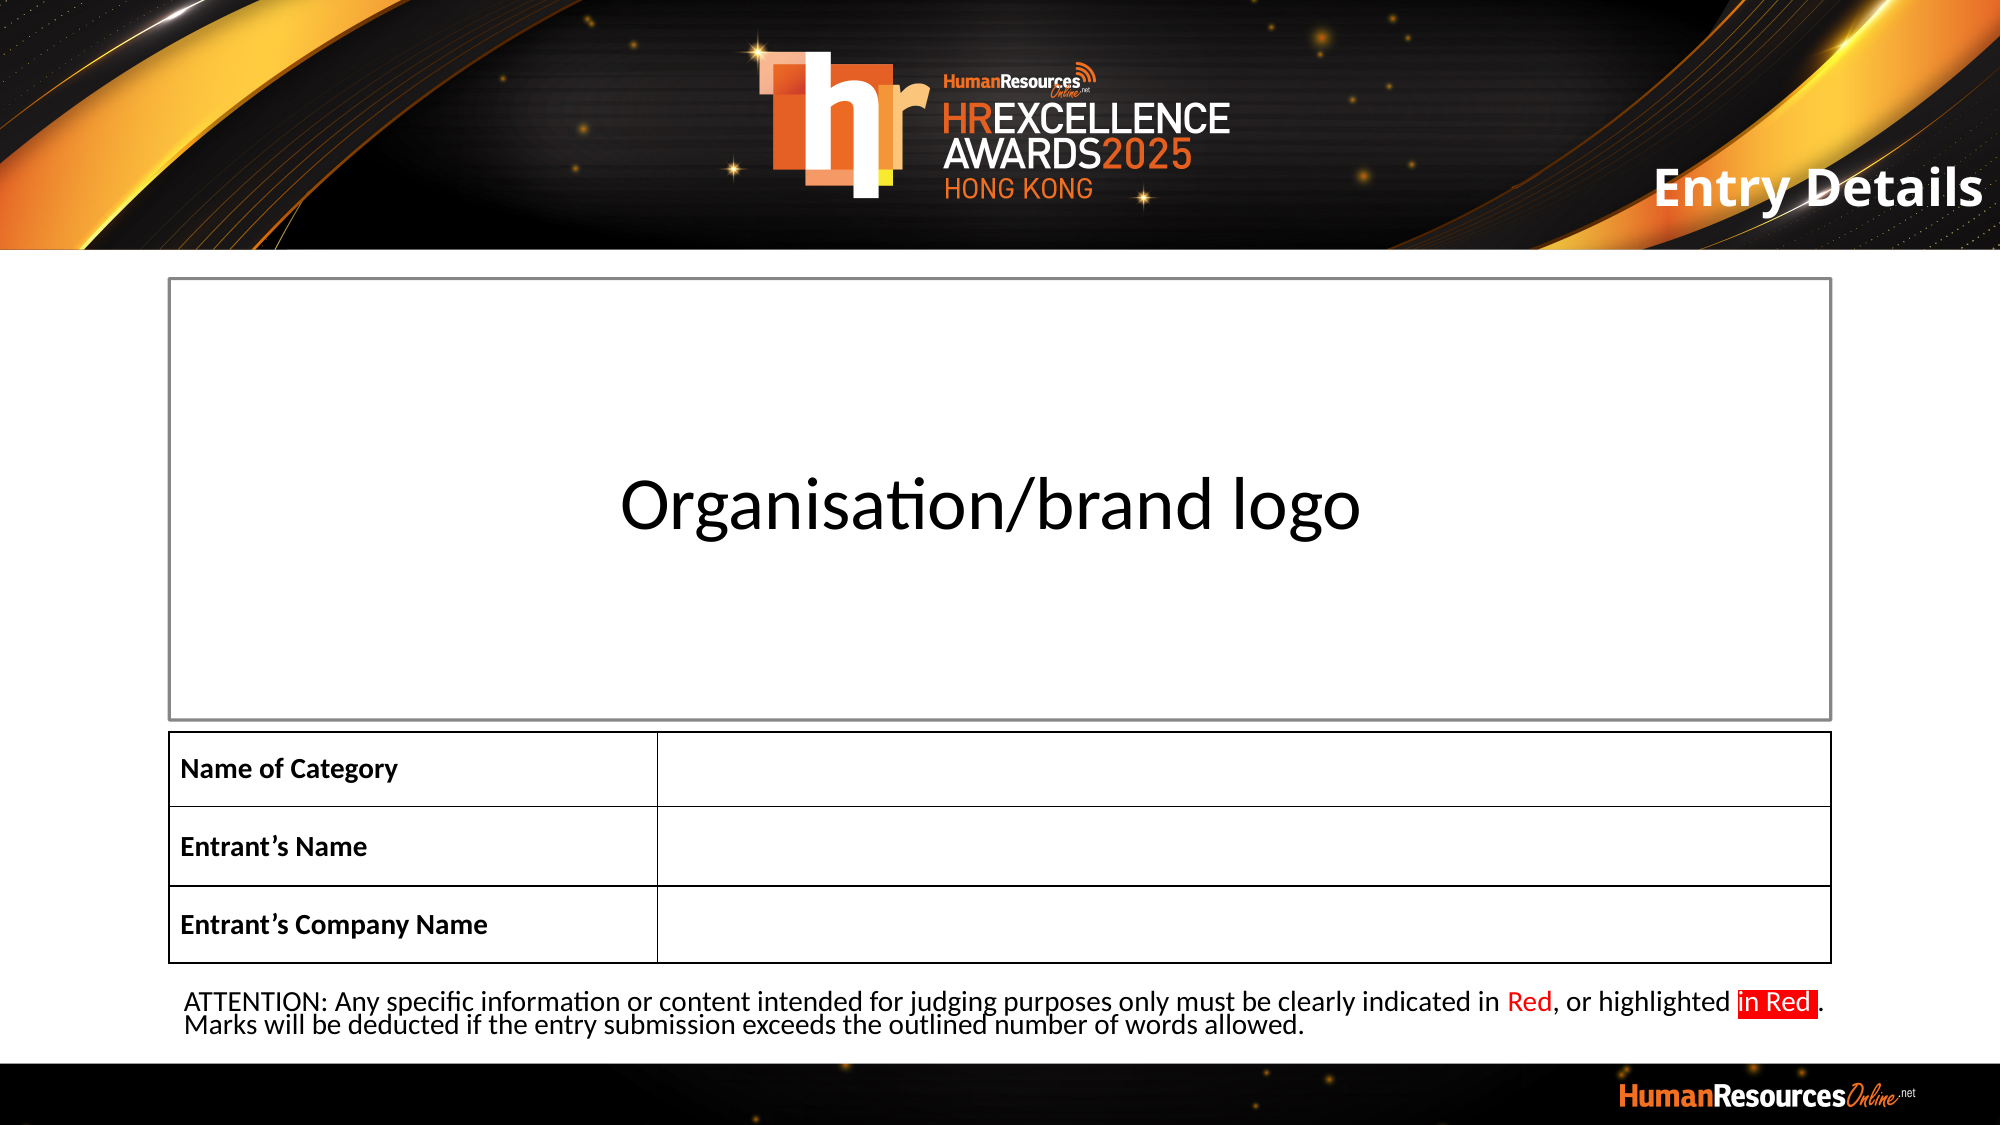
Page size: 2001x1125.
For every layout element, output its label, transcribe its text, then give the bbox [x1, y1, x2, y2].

table_header [658, 733, 1830, 806]
table_cell [658, 887, 1830, 962]
table_cell Entrant’s Name [170, 807, 657, 885]
table_header Name of Category [170, 733, 657, 806]
text_box Entry Details [1637, 142, 2000, 230]
text_box Organisation/brand logo [169, 278, 1831, 721]
table_cell Entrant’s Company Name [170, 887, 657, 962]
text_box ATTENTION: Any specific information or content intended for judging purposes only must be clearly indicated in Red, or highlighted in Red . Marks will be deducted if the entry submission exceeds the outlined number of words allowed. [169, 987, 2000, 1048]
picture [0, 0, 2000, 1125]
table_cell [658, 807, 1830, 885]
